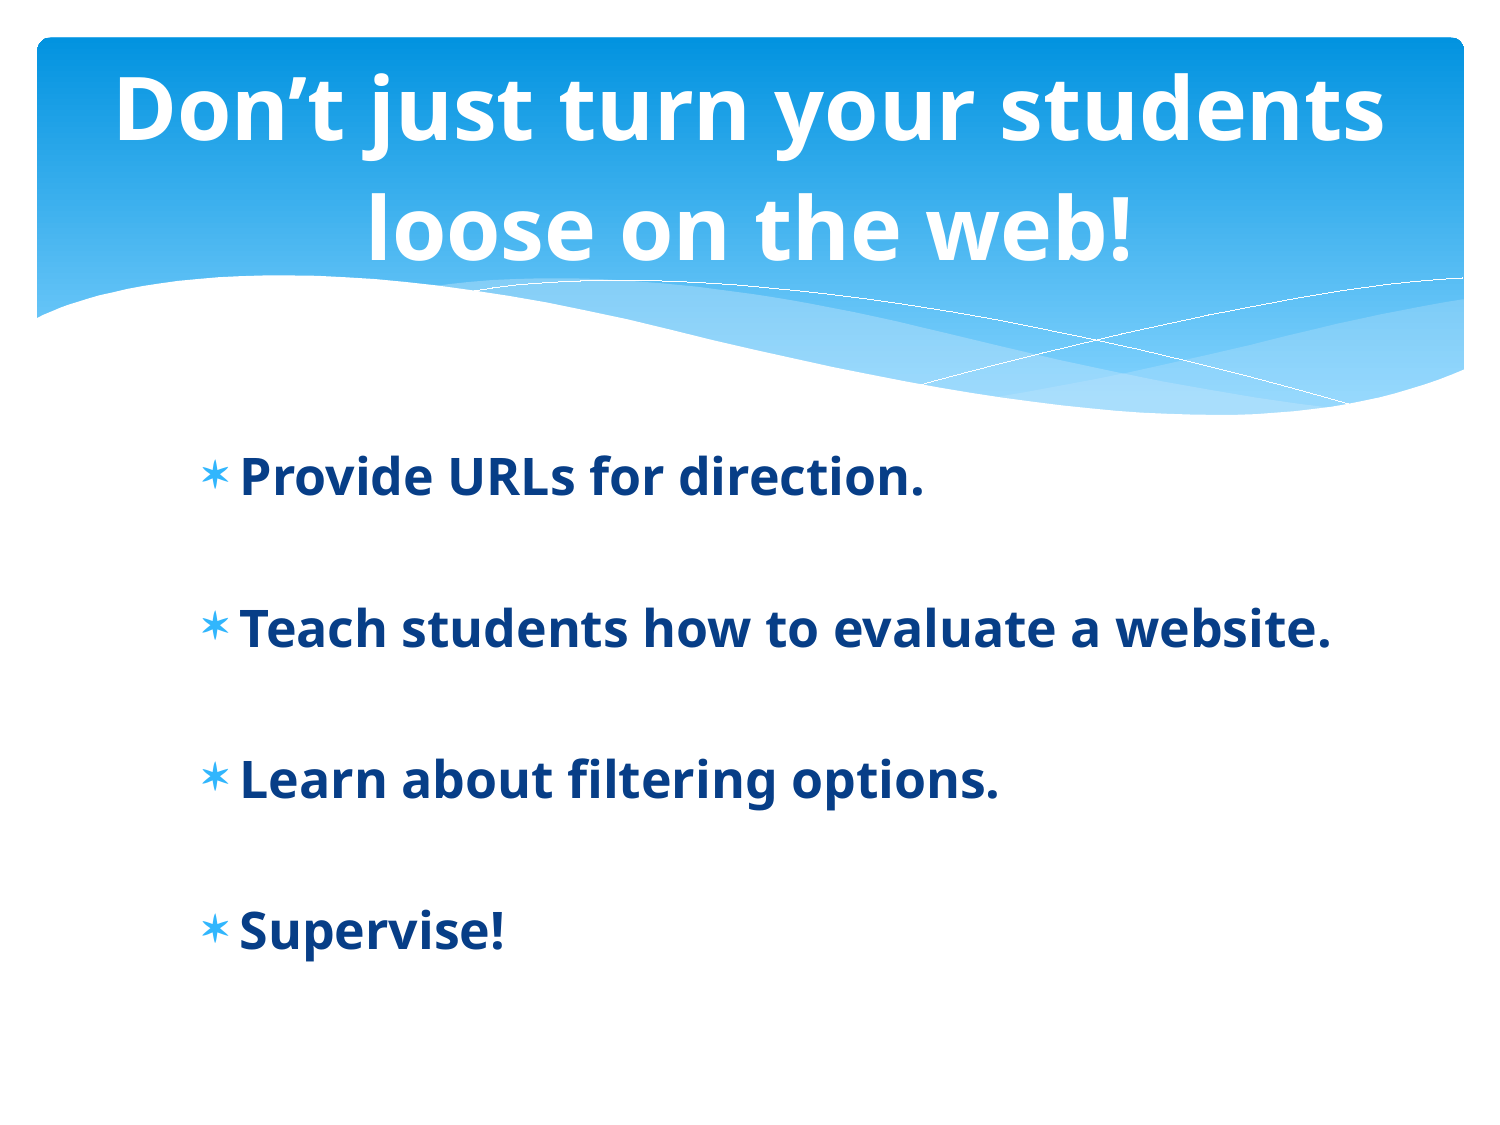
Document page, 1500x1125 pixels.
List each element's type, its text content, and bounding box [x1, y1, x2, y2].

title Don’t just turn your students loose on the web! [75, 37, 1425, 295]
list Provide URLs for direction. Teach students how to evaluate a website. Learn about filtering options. Supervise! [187, 362, 1403, 1075]
